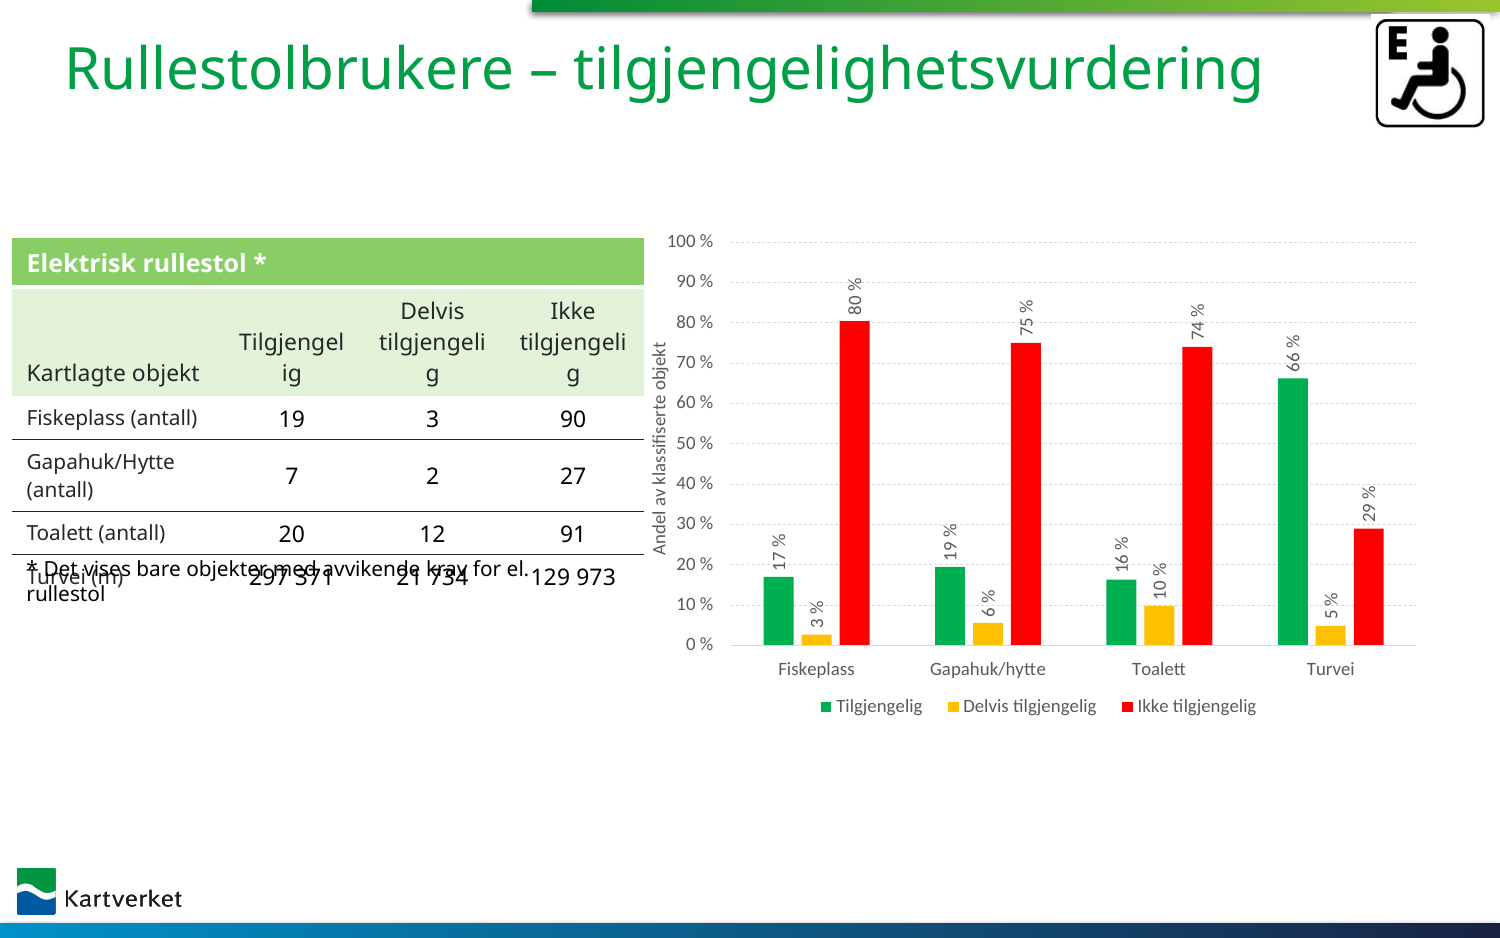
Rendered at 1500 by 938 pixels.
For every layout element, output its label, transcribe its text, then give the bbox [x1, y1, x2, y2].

table_cell Toalett (antall) [12, 512, 222, 548]
table_cell Gapahuk/Hytte (antall) [12, 440, 222, 511]
table_cell Kartlagte objekt [12, 289, 222, 396]
text_box * Det vises bare objekter med avvikende krav for el. rullestol [11, 548, 597, 613]
table_cell Tilgjengelig [222, 289, 362, 396]
text_box Rullestolbrukere – tilgjengelighetsvurdering [49, 12, 1372, 109]
table_cell Delvis tilgjengelig [362, 289, 503, 396]
table_cell 91 [503, 512, 638, 554]
table_cell 20 [222, 512, 362, 548]
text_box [1371, 13, 1491, 133]
table_cell Ikke tilgjengelig [503, 289, 638, 396]
table_cell 12 [362, 512, 503, 548]
table_cell 90 [503, 396, 638, 439]
table_cell 3 [362, 396, 503, 439]
picture [643, 218, 1428, 728]
table_cell 2 [362, 440, 503, 511]
table_header Elektrisk rullestol * [12, 238, 638, 285]
table_cell 27 [503, 440, 638, 511]
table_cell Fiskeplass (antall) [12, 396, 222, 439]
table_cell 7 [222, 440, 362, 511]
table_cell 129 973 [597, 555, 638, 598]
table_cell 19 [222, 396, 362, 439]
